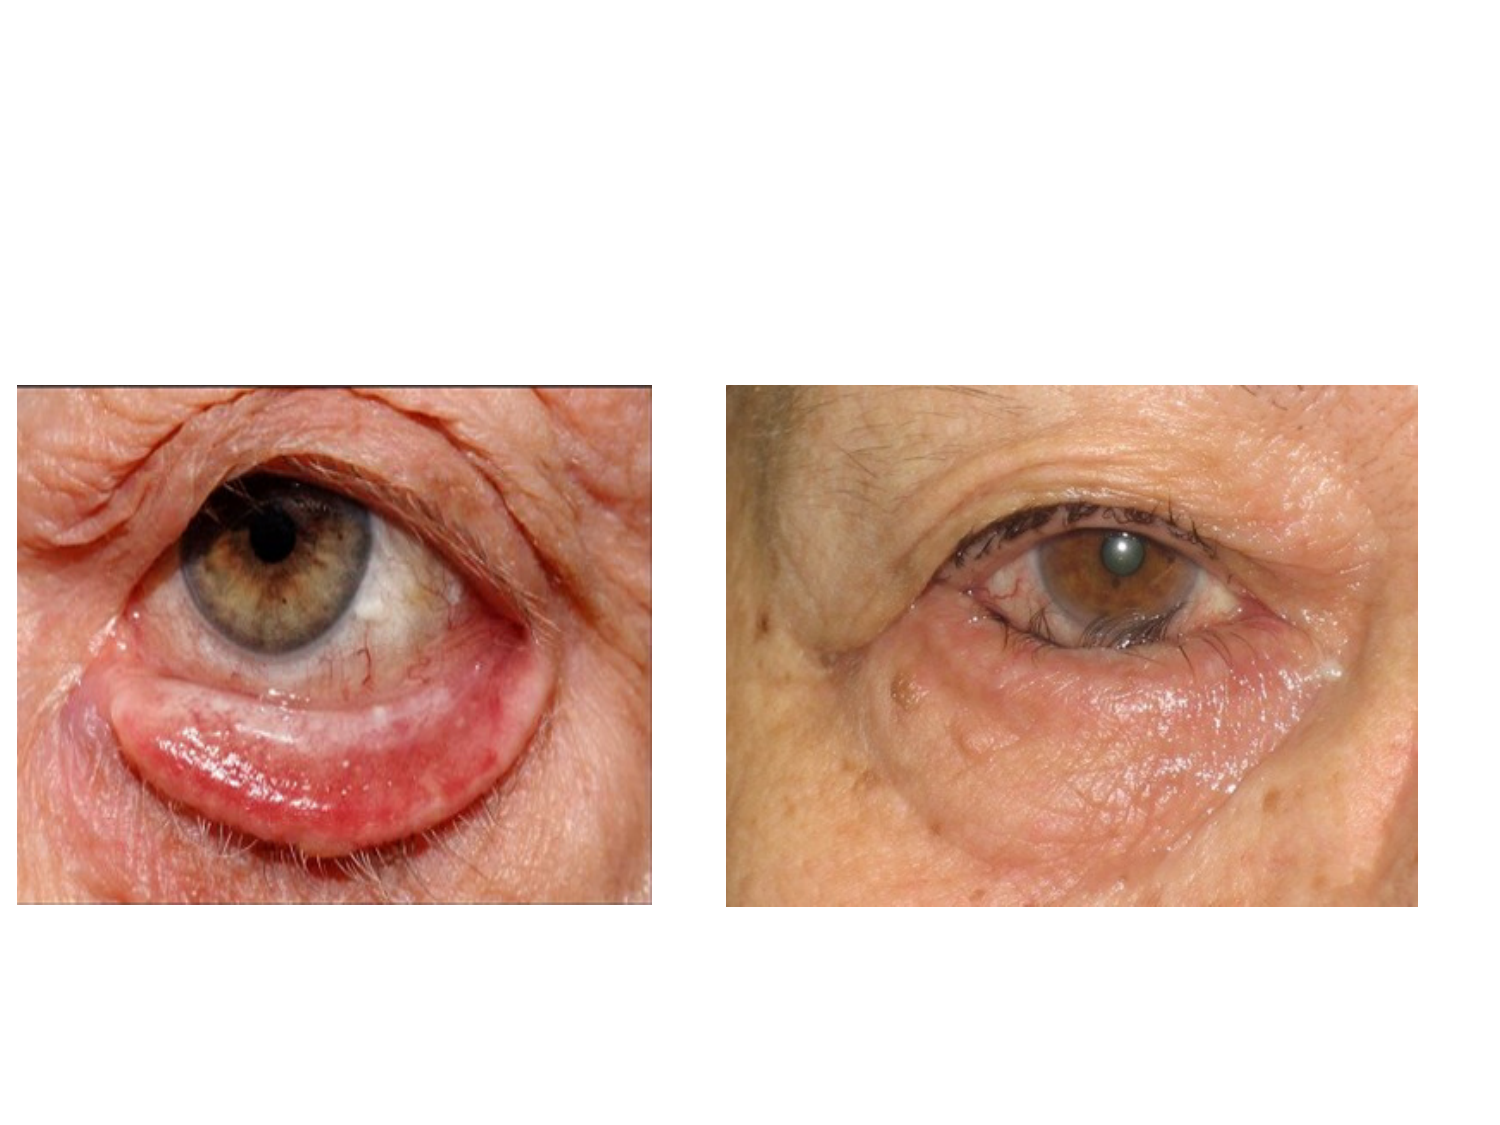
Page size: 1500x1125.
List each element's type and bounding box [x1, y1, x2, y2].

picture [726, 385, 1418, 907]
picture [17, 385, 653, 906]
